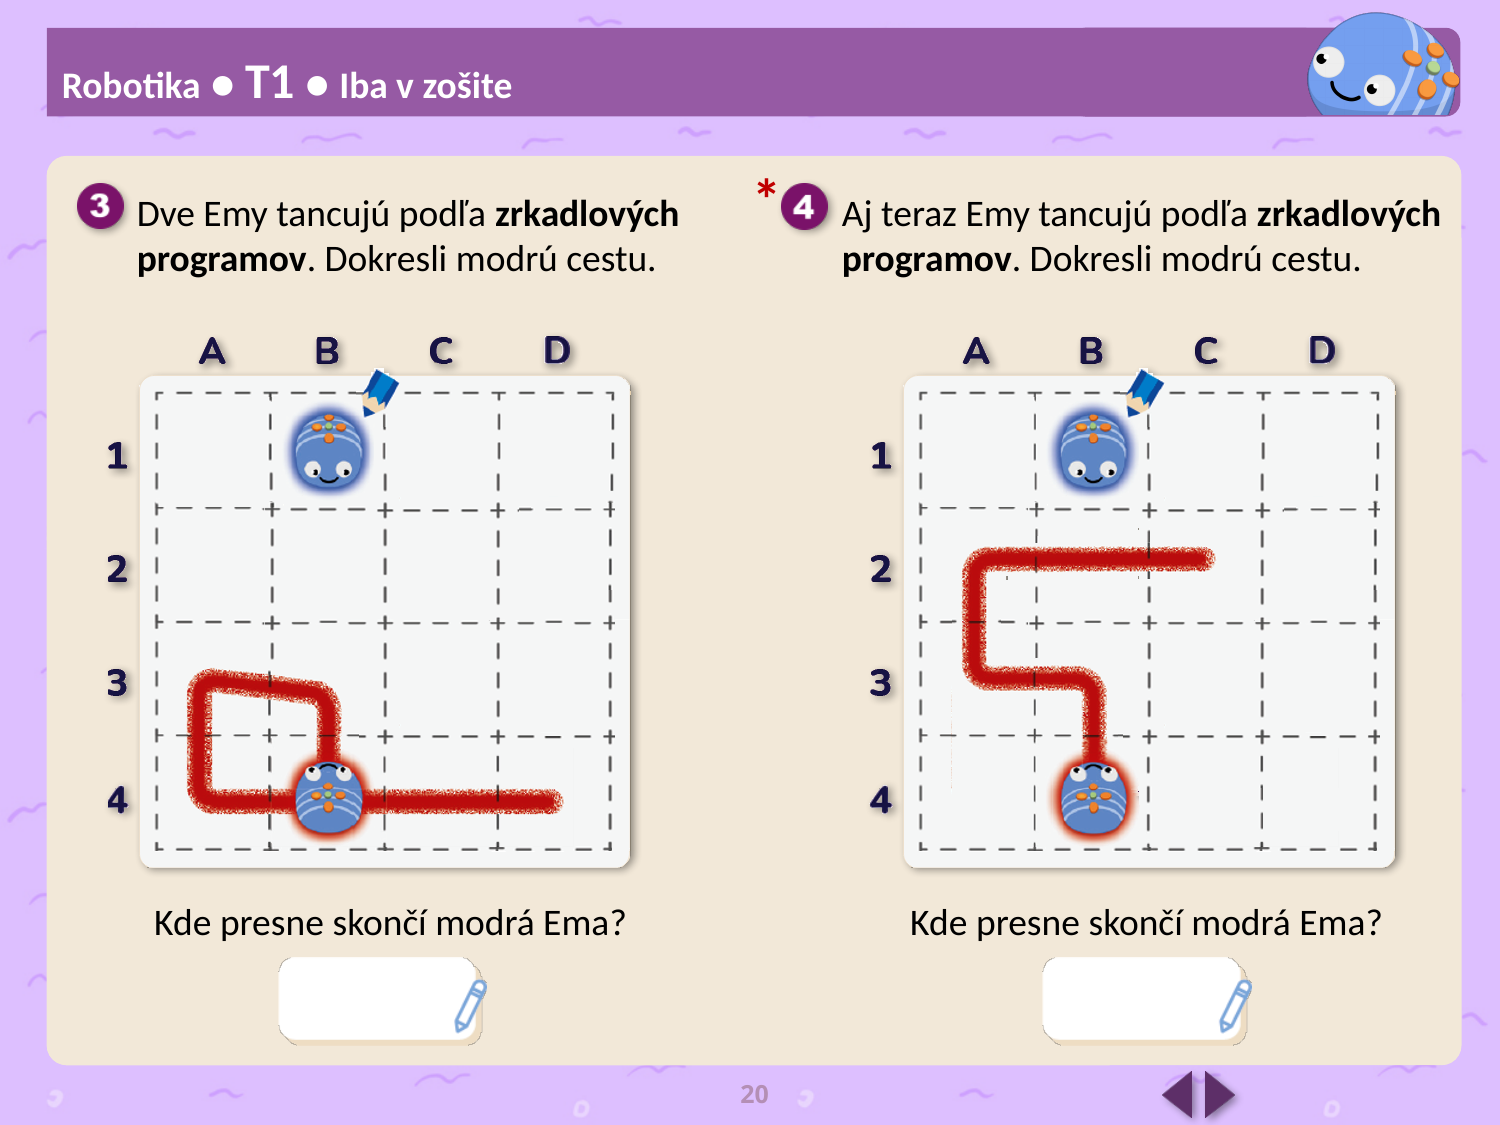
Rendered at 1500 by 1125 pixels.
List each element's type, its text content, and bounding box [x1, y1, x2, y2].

picture [781, 183, 828, 230]
text_box Kde presne skončí modrá Ema? [91, 890, 691, 951]
picture [108, 336, 631, 869]
text_box Kde presne skončí modrá Ema? [847, 890, 1447, 951]
text_box Dve Emy tancujú podľa zrkadlových programov. Dokresli modrú cestu. [122, 181, 737, 286]
picture [869, 336, 1396, 869]
text_box [45, 154, 1463, 1067]
text_box * [738, 154, 792, 240]
text_box Aj teraz Emy tancujú podľa zrkadlových programov. Dokresli modrú cestu. [827, 181, 1461, 286]
picture [0, 0, 1500, 1125]
picture [277, 957, 487, 1046]
picture [77, 183, 123, 229]
slide_number 20 [718, 1065, 792, 1125]
title Robotika ● T1 ● Iba v zošite [46, 27, 1307, 117]
picture [1042, 957, 1252, 1046]
